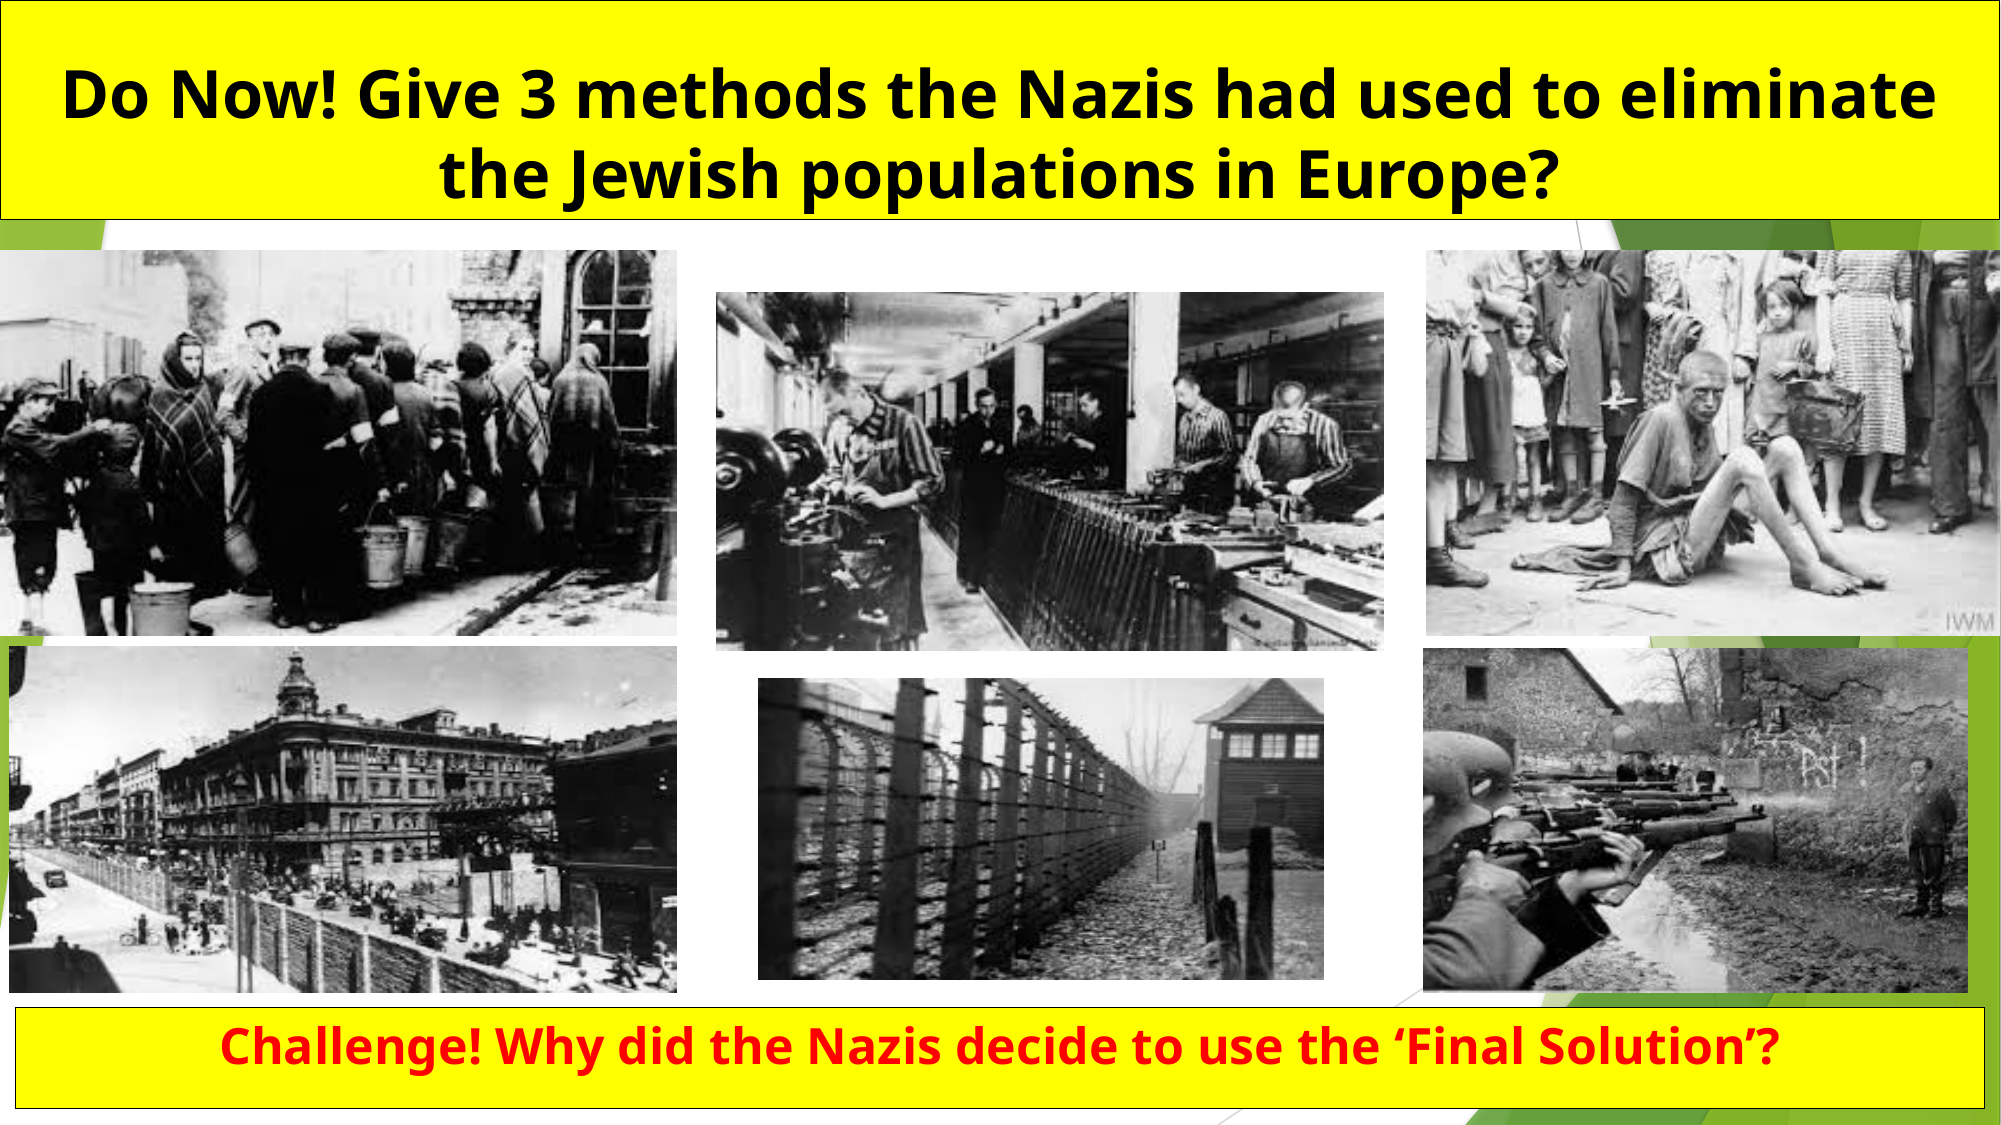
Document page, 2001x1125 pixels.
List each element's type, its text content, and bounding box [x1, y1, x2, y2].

picture [716, 291, 1385, 652]
picture [758, 677, 1324, 981]
picture [8, 646, 678, 994]
title Do Now! Give 3 methods the Nazis had used to eliminate the Jewish populations in Europe? [0, 0, 2000, 220]
subtitle Challenge! Why did the Nazis decide to use the ‘Final Solution’? [15, 1007, 1985, 1109]
picture [1426, 250, 2000, 637]
picture [1422, 648, 1969, 993]
picture [0, 250, 678, 637]
